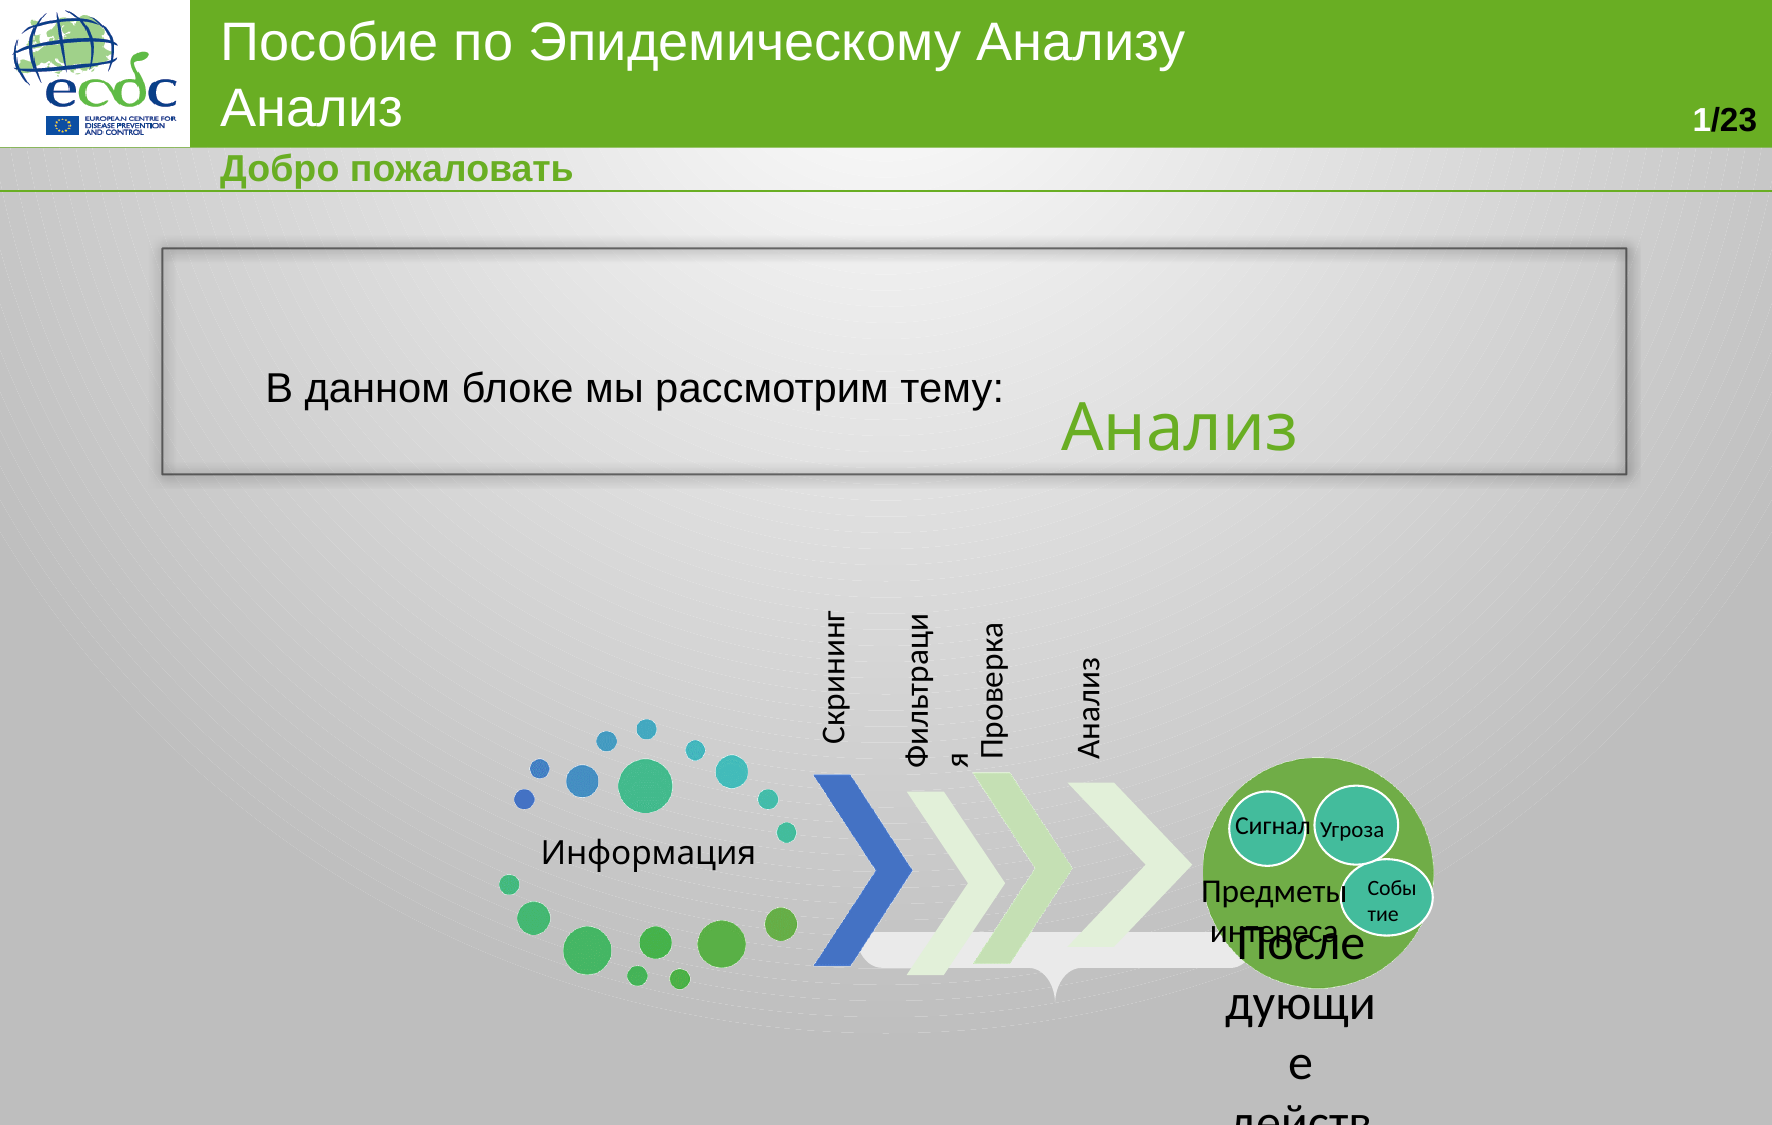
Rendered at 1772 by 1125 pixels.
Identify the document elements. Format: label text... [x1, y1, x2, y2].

text_box Фильтрация [887, 588, 958, 715]
text_box Анализ [1058, 588, 1130, 715]
picture [0, 0, 190, 147]
text_box Скрининг [803, 529, 875, 715]
text_box Добро пожаловать [205, 141, 1406, 198]
text_box Анализ [1046, 385, 1314, 473]
text_box Проверка [962, 579, 1033, 715]
text_box [162, 248, 1627, 475]
picture [496, 716, 1514, 1125]
